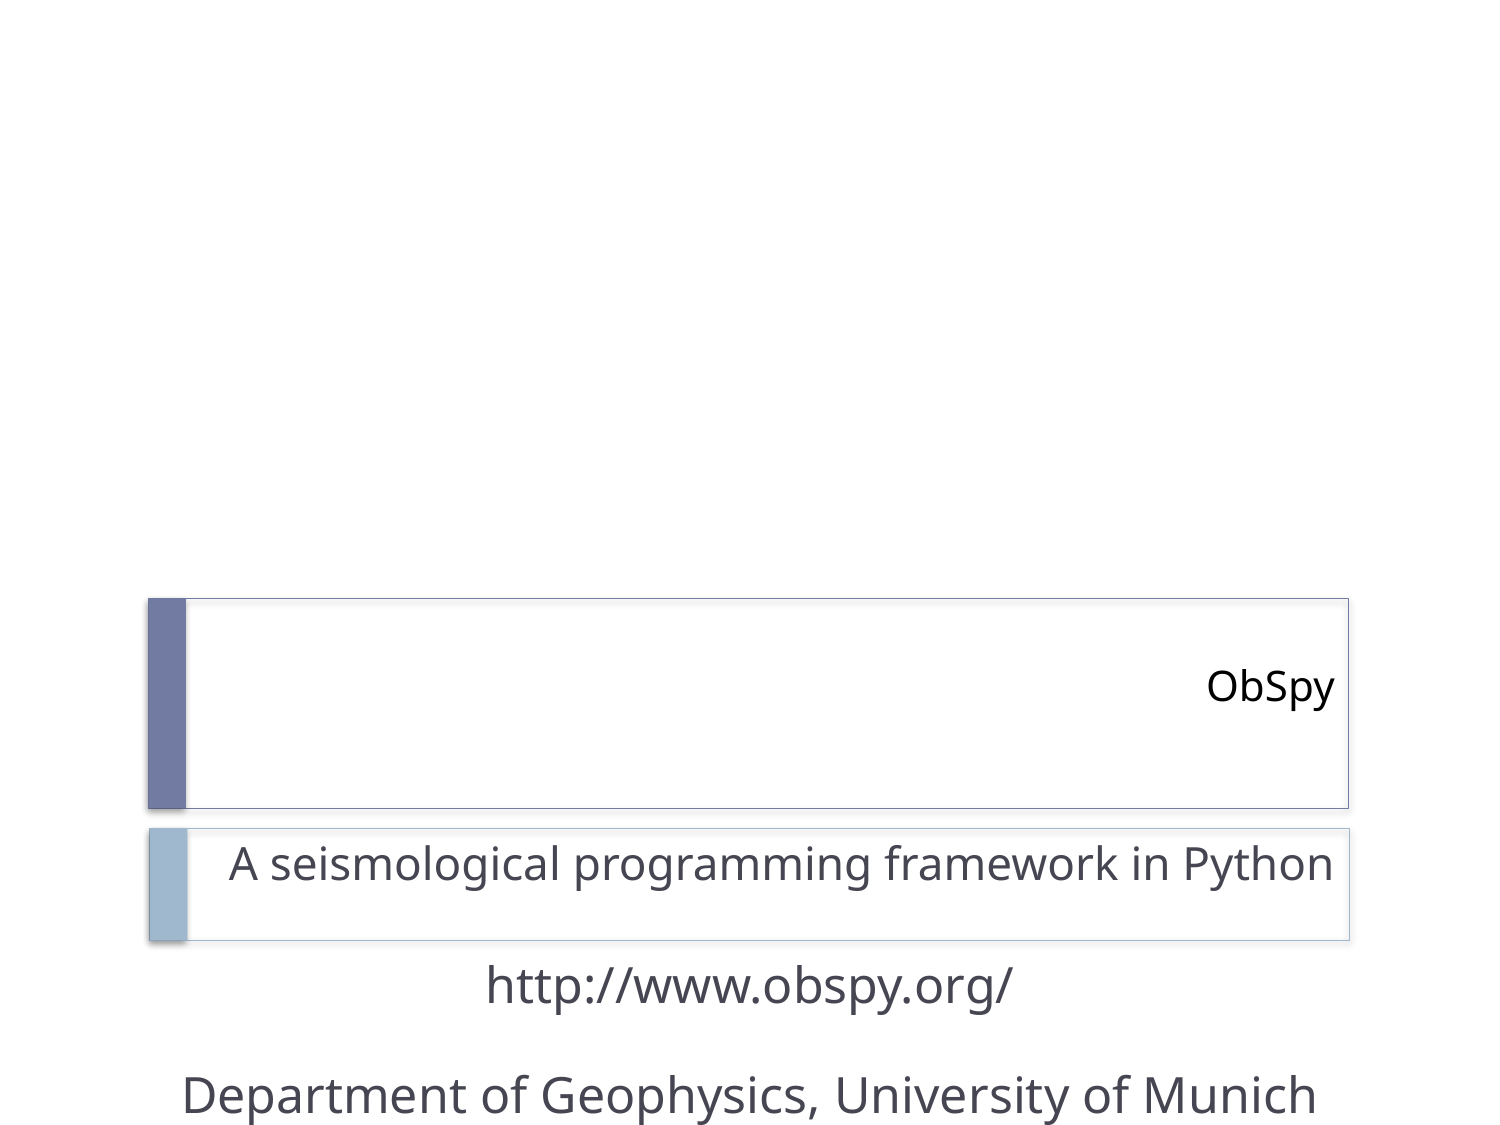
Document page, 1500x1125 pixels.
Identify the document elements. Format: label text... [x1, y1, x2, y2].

title ObSpy [189, 651, 1350, 758]
text_box http://www.obspy.org/ Department of Geophysics, University of Munich [75, 945, 1425, 1125]
subtitle A seismological programming framework in Python [0, 827, 1350, 946]
